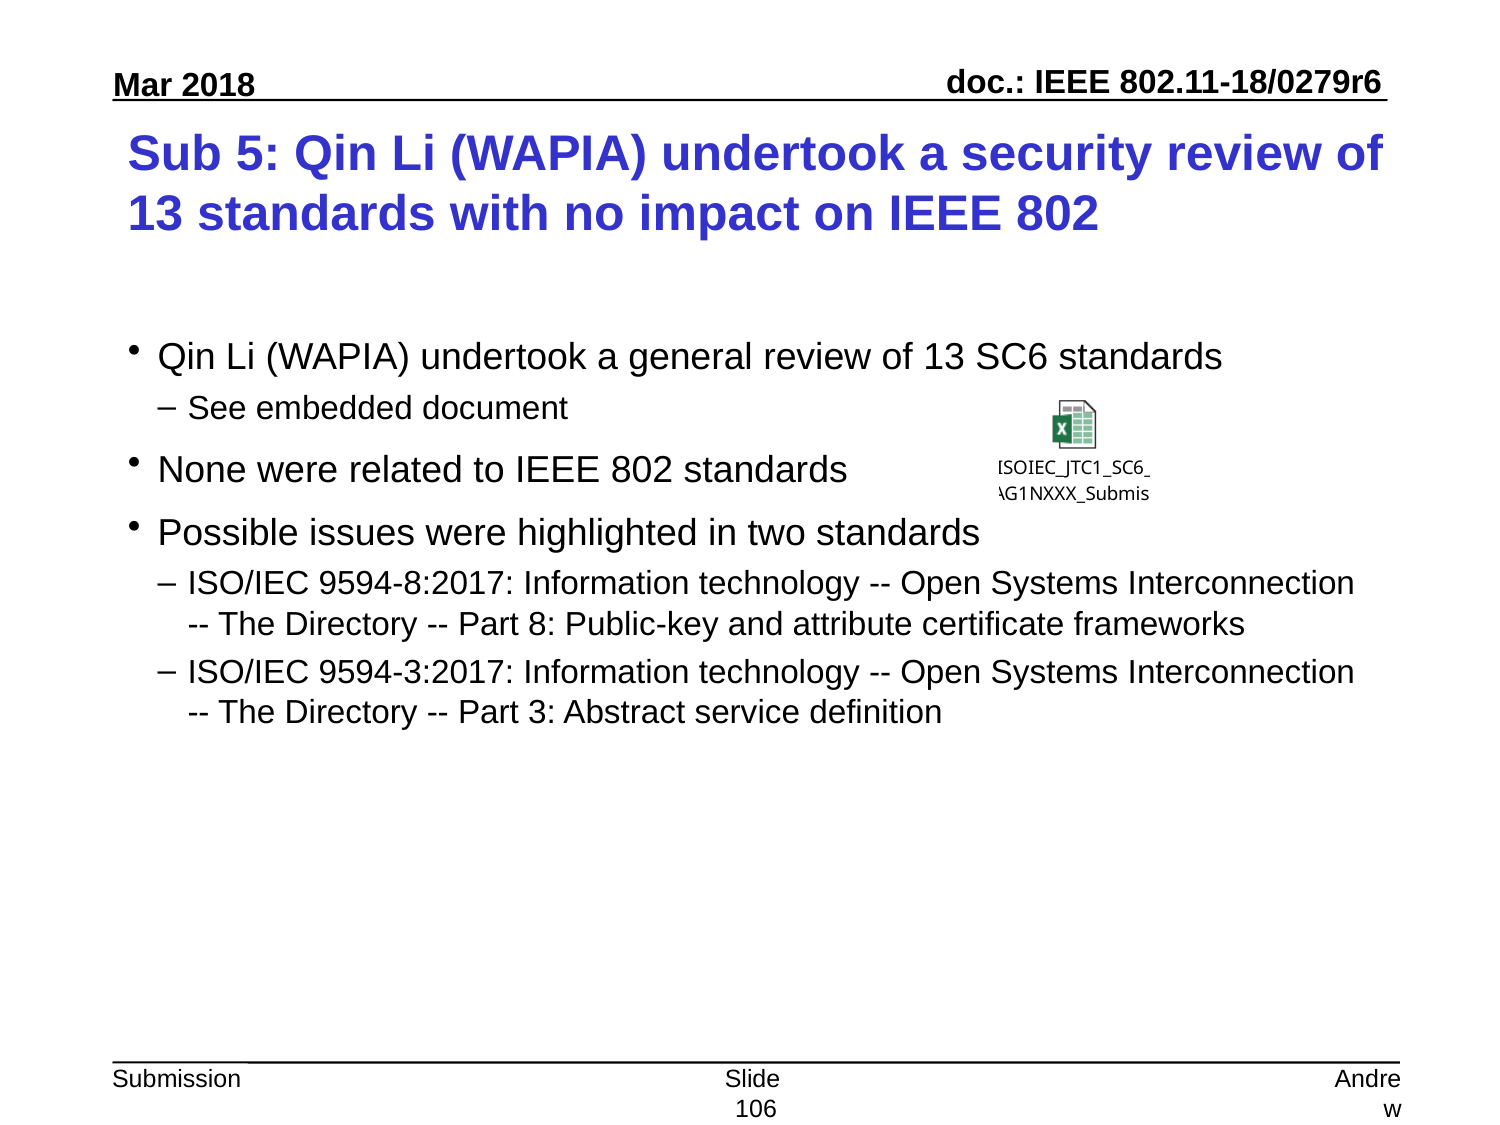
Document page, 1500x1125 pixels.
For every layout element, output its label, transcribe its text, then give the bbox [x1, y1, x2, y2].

footer Andrew Myles, Cisco [1320, 1061, 1402, 1093]
list Qin Li (WAPIA) undertook a general review of 13 SC6 standards See embedded document None were related to IEEE 802 standards Possible issues were highlighted in two standards ISO/IEC 9594-8:2017: Information technology -- Open Systems Interconnection -- The Directory -- Part 8: Public-key and attribute certificate frameworks ISO/IEC 9594-3:2017: Information technology -- Open Systems Interconnection -- The Directory -- Part 3: Abstract service definition [112, 324, 1388, 1000]
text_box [999, 399, 1151, 531]
slide_number Slide 106 [709, 1061, 803, 1093]
title Sub 5: Qin Li (WAPIA) undertook a security review of 13 standards with no impact on IEEE 802 [112, 112, 1425, 288]
